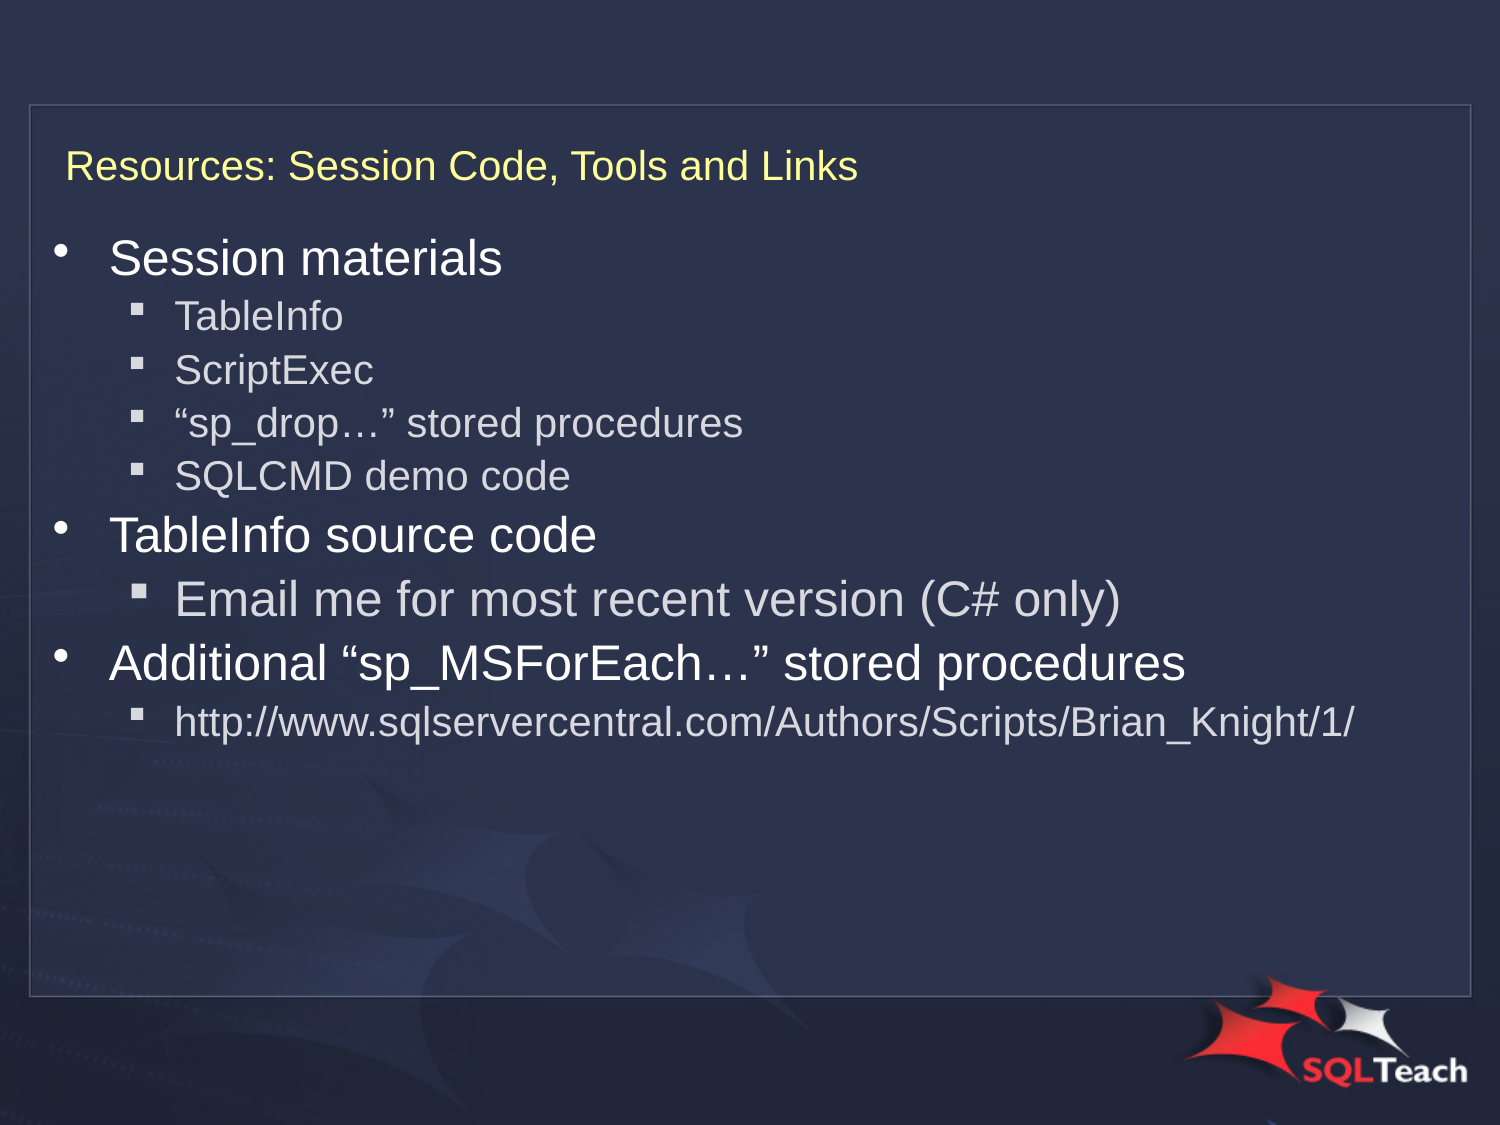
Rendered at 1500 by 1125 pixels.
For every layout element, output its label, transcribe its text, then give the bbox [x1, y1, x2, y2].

title Resources: Session Code, Tools and Links [49, 137, 1326, 191]
picture [0, 0, 1500, 1125]
list Session materials TableInfo ScriptExec “sp_drop…” stored procedures SQLCMD demo code TableInfo source code Email me for most recent version (C# only) Additional “sp_MSForEach…” stored procedures http://www.sqlservercentral.com/Authors/Scripts/Brian_Knight/1/ [37, 224, 1451, 979]
